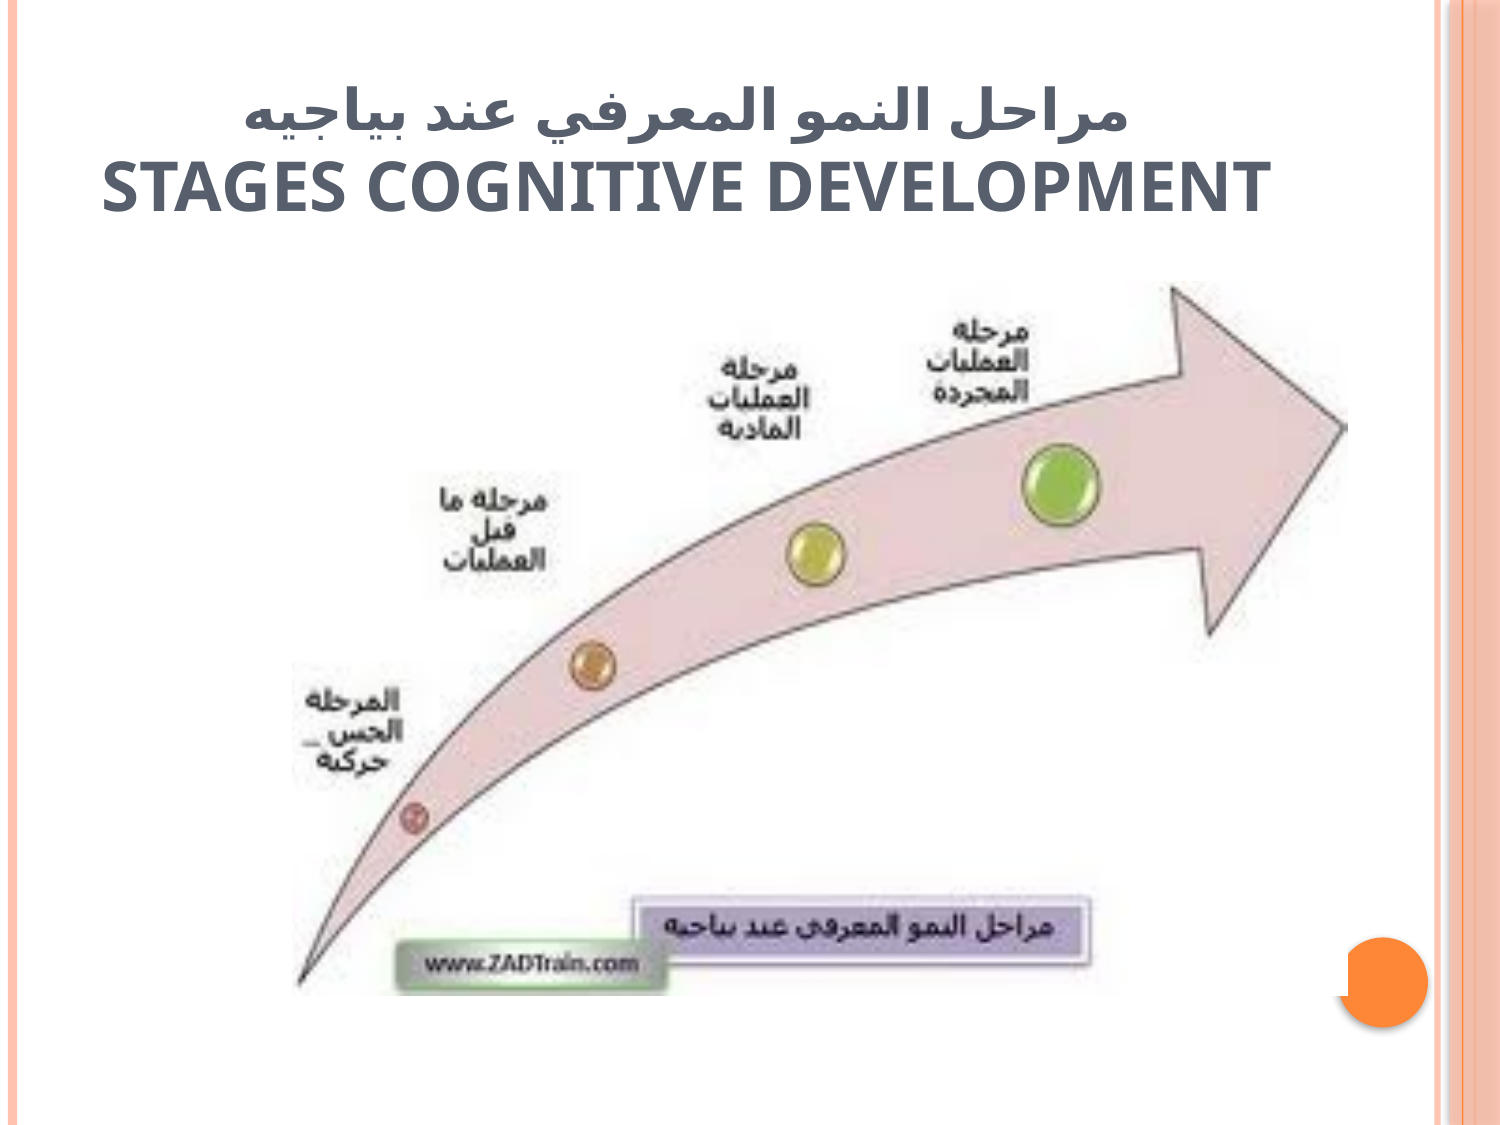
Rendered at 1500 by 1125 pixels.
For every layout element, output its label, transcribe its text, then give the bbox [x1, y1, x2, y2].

title مراحل النمو المعرفي عند بياجيه Stages Cognitive Development [75, 45, 1300, 233]
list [292, 280, 1349, 997]
